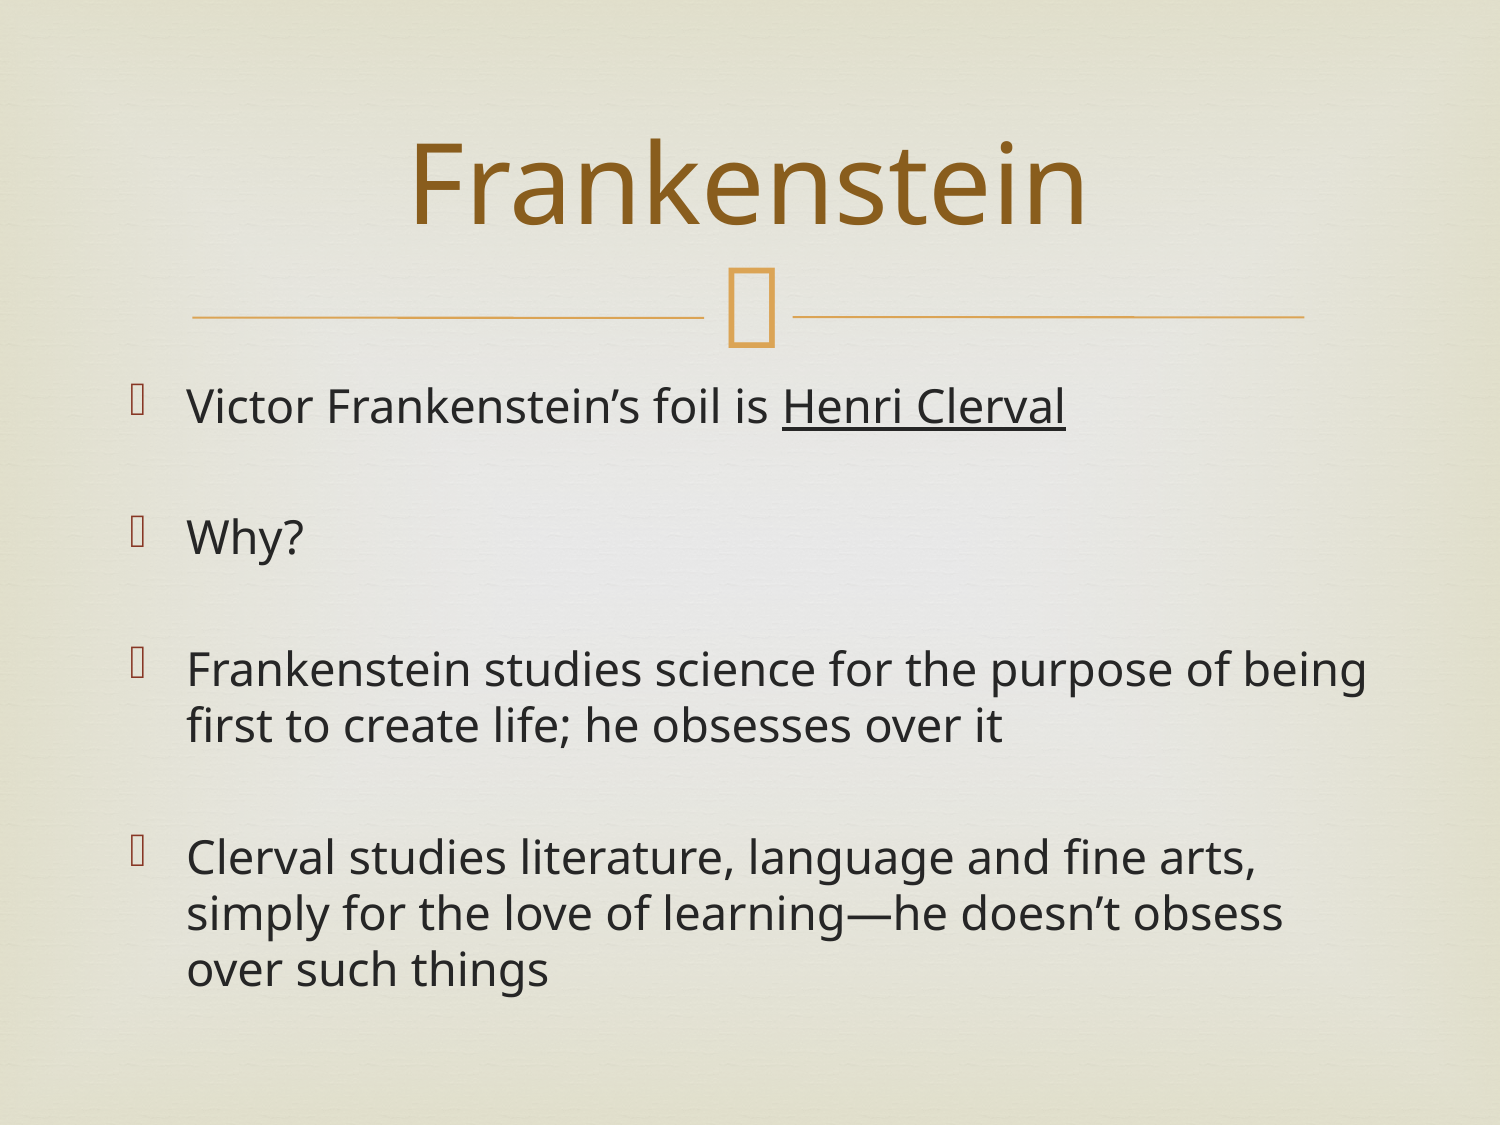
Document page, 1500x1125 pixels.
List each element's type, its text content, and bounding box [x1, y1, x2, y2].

title Frankenstein [112, 93, 1386, 267]
list Victor Frankenstein’s foil is Henri Clerval Why? Frankenstein studies science for the purpose of being first to create life; he obsesses over it Clerval studies literature, language and fine arts, simply for the love of learning—he doesn’t obsess over such things [114, 368, 1386, 1005]
